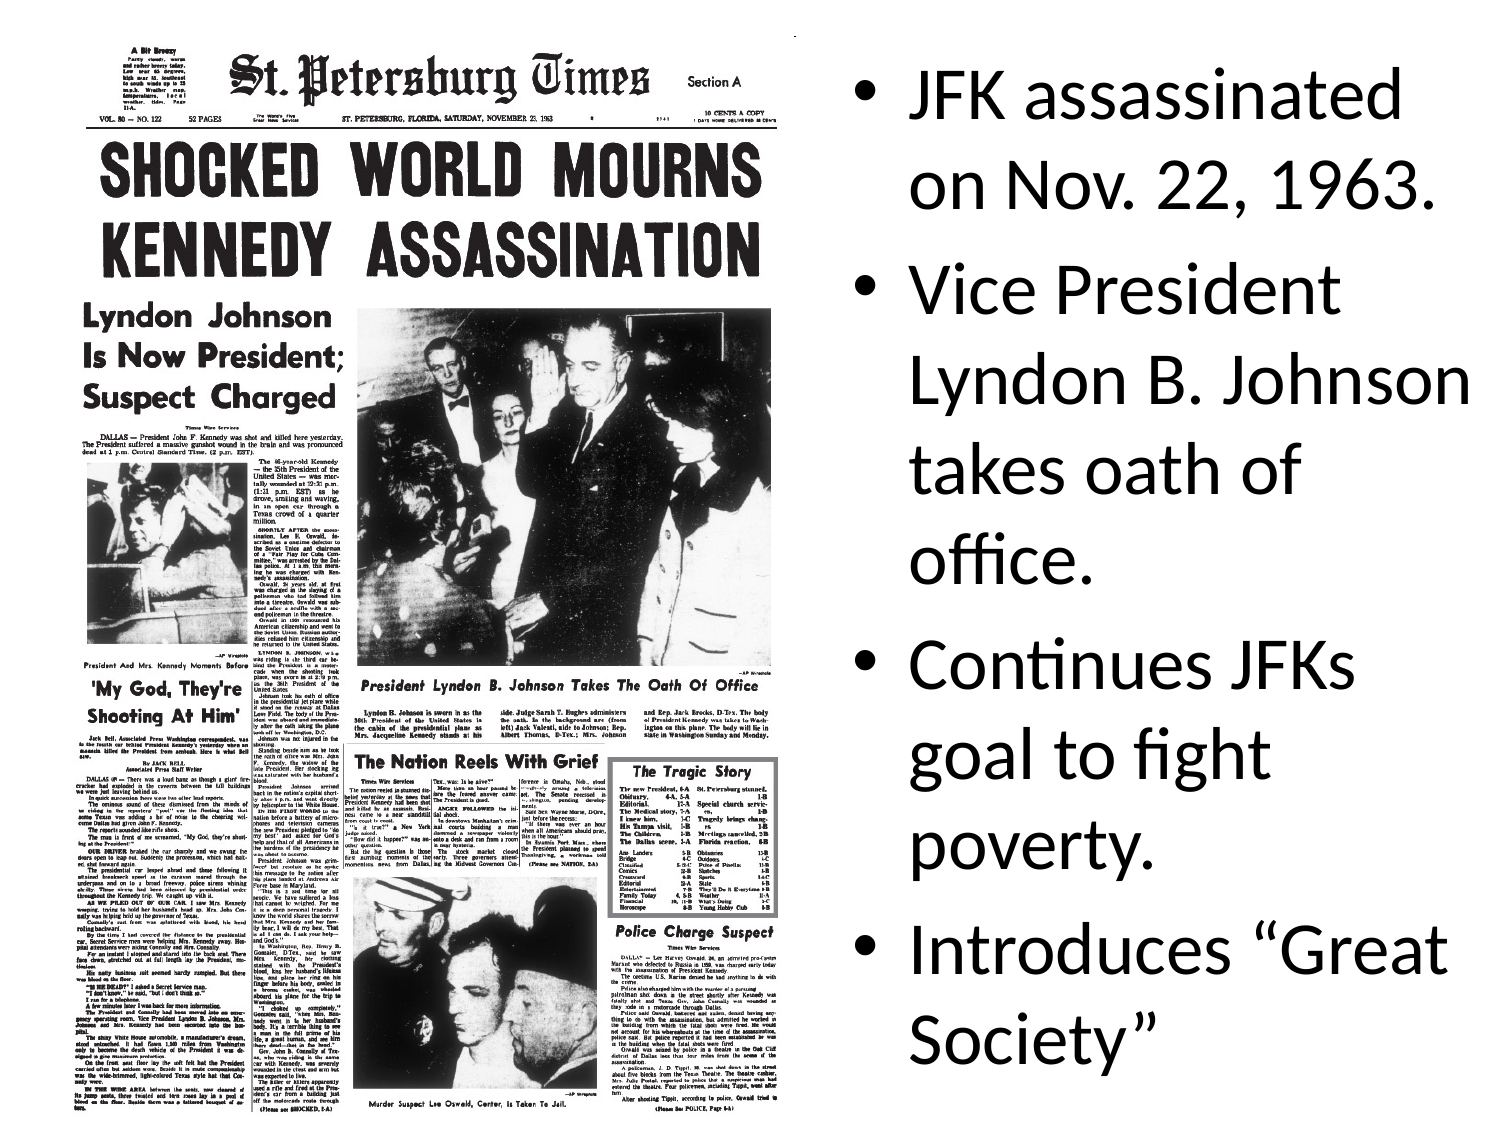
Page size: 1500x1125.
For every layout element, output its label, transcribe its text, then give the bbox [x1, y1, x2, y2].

picture [61, 36, 796, 1125]
list JFK assassinated on Nov. 22, 1963. Vice President Lyndon B. Johnson takes oath of office. Continues JFKs goal to fight poverty. Introduces “Great Society” [837, 36, 1500, 1073]
